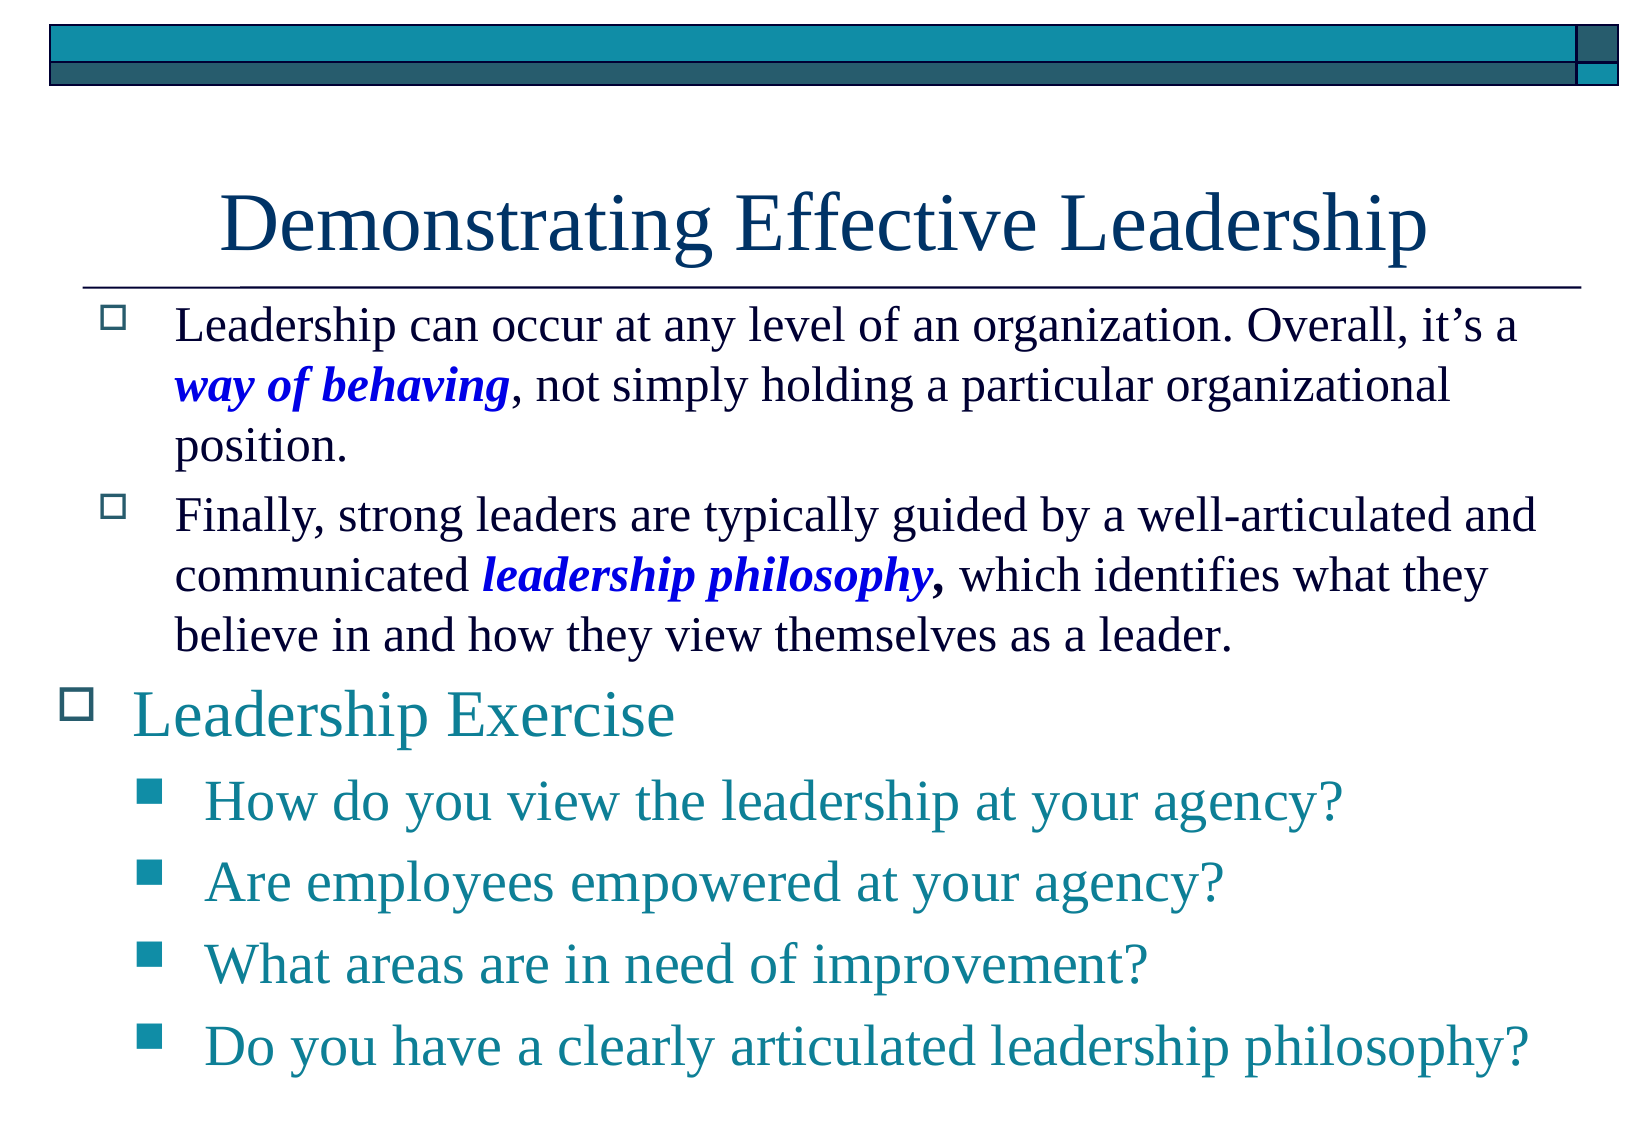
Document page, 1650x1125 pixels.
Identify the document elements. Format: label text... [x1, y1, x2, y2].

list Leadership can occur at any level of an organization. Overall, it’s a way of behaving, not simply holding a particular organizational position. Finally, strong leaders are typically guided by a well-articulated and communicated leadership philosophy, which identifies what they believe in and how they view themselves as a leader. [82, 284, 1568, 662]
list Leadership Exercise How do you view the leadership at your agency? Are employees empowered at your agency? What areas are in need of improvement? Do you have a clearly articulated leadership philosophy? [40, 662, 1568, 1098]
title Demonstrating Effective Leadership [82, 87, 1568, 276]
